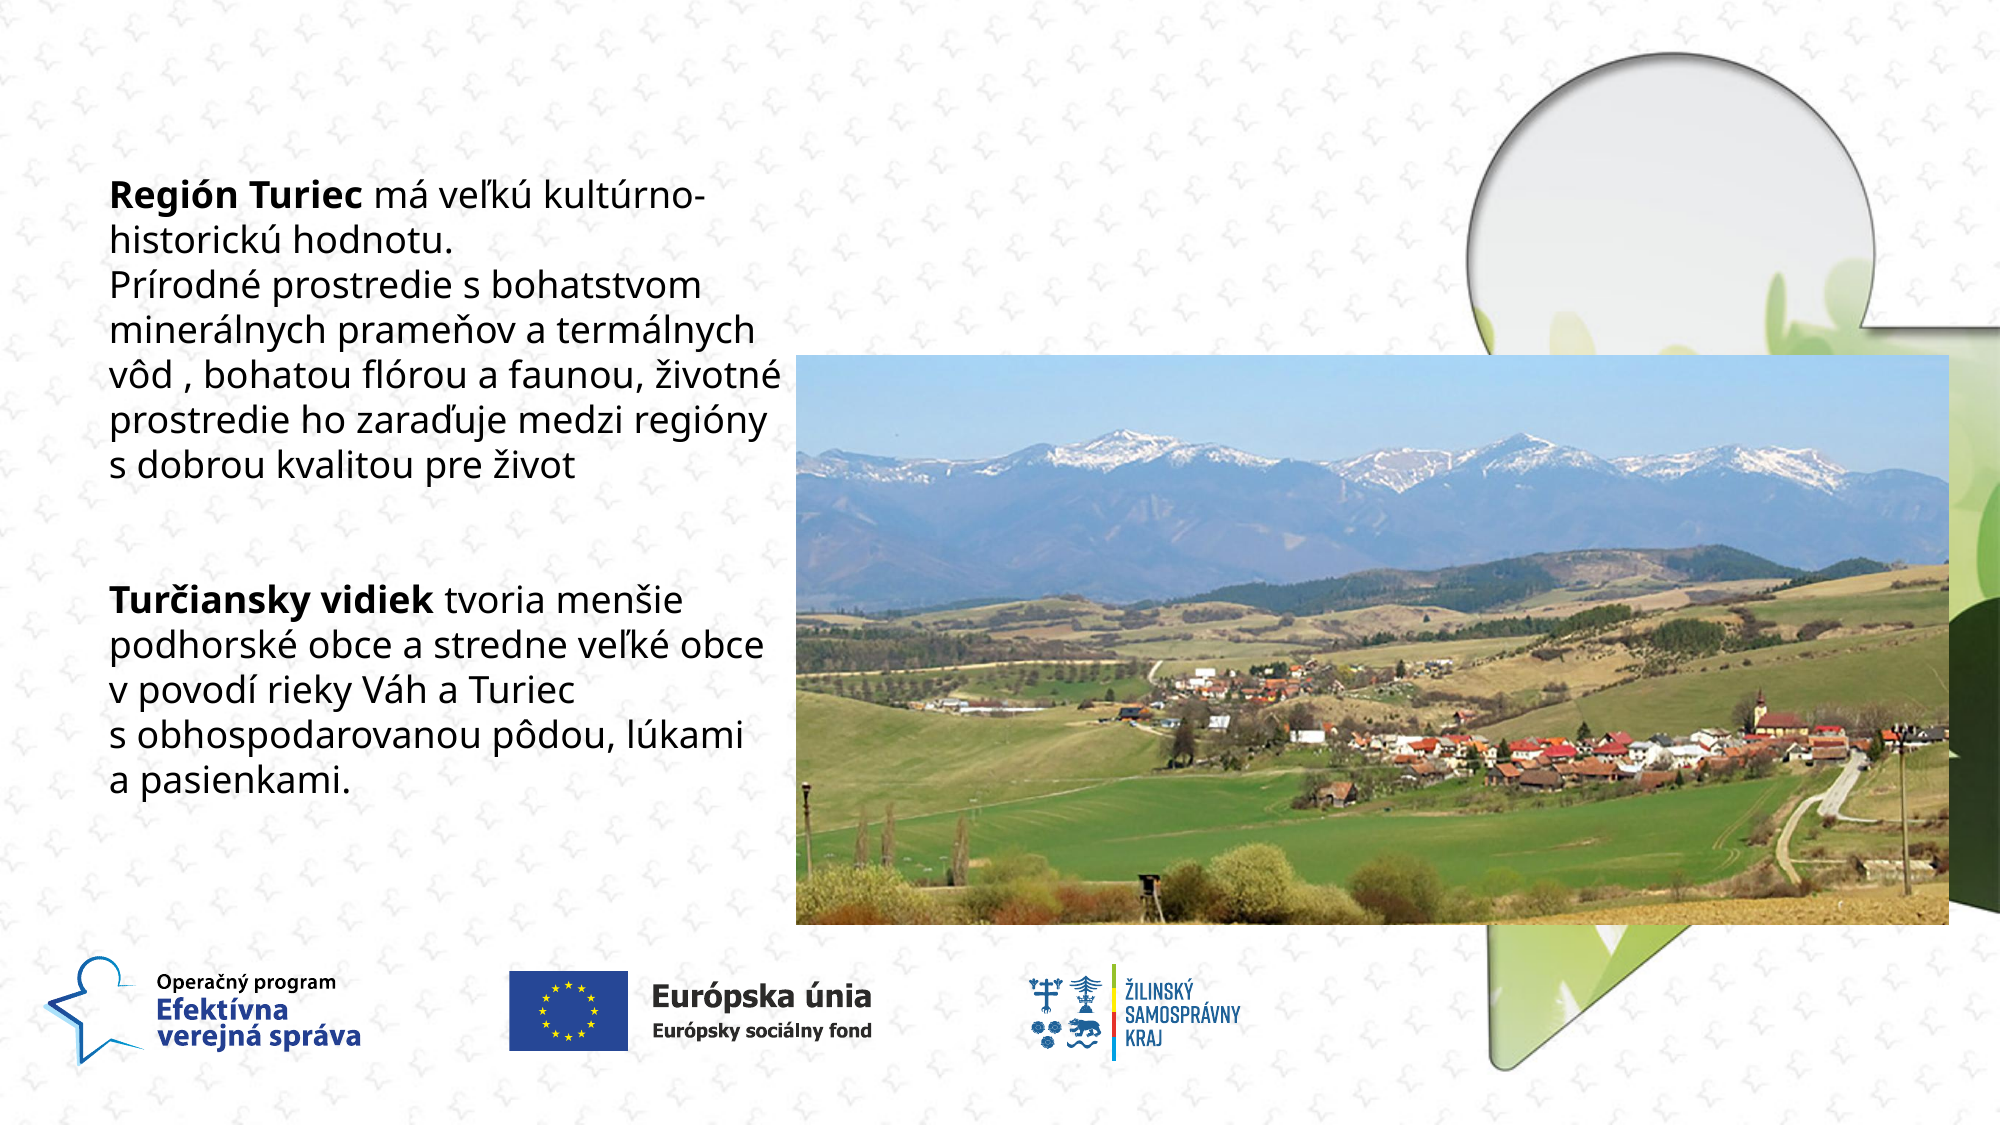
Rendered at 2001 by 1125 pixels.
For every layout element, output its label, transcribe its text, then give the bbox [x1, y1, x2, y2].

picture [0, 0, 2000, 1125]
text_box Región Turiec má veľkú kultúrno-historickú hodnotu. Prírodné prostredie s bohatstvom minerálnych prameňov a termálnych vôd , bohatou flórou a faunou, životné prostredie ho zaraďuje medzi regióny s dobrou kvalitou pre život Turčiansky vidiek tvoria menšie podhorské obce a stredne veľké obce v povodí rieky Váh a Turiec s obhospodarovanou pôdou, lúkami a pasienkami. [94, 163, 814, 944]
